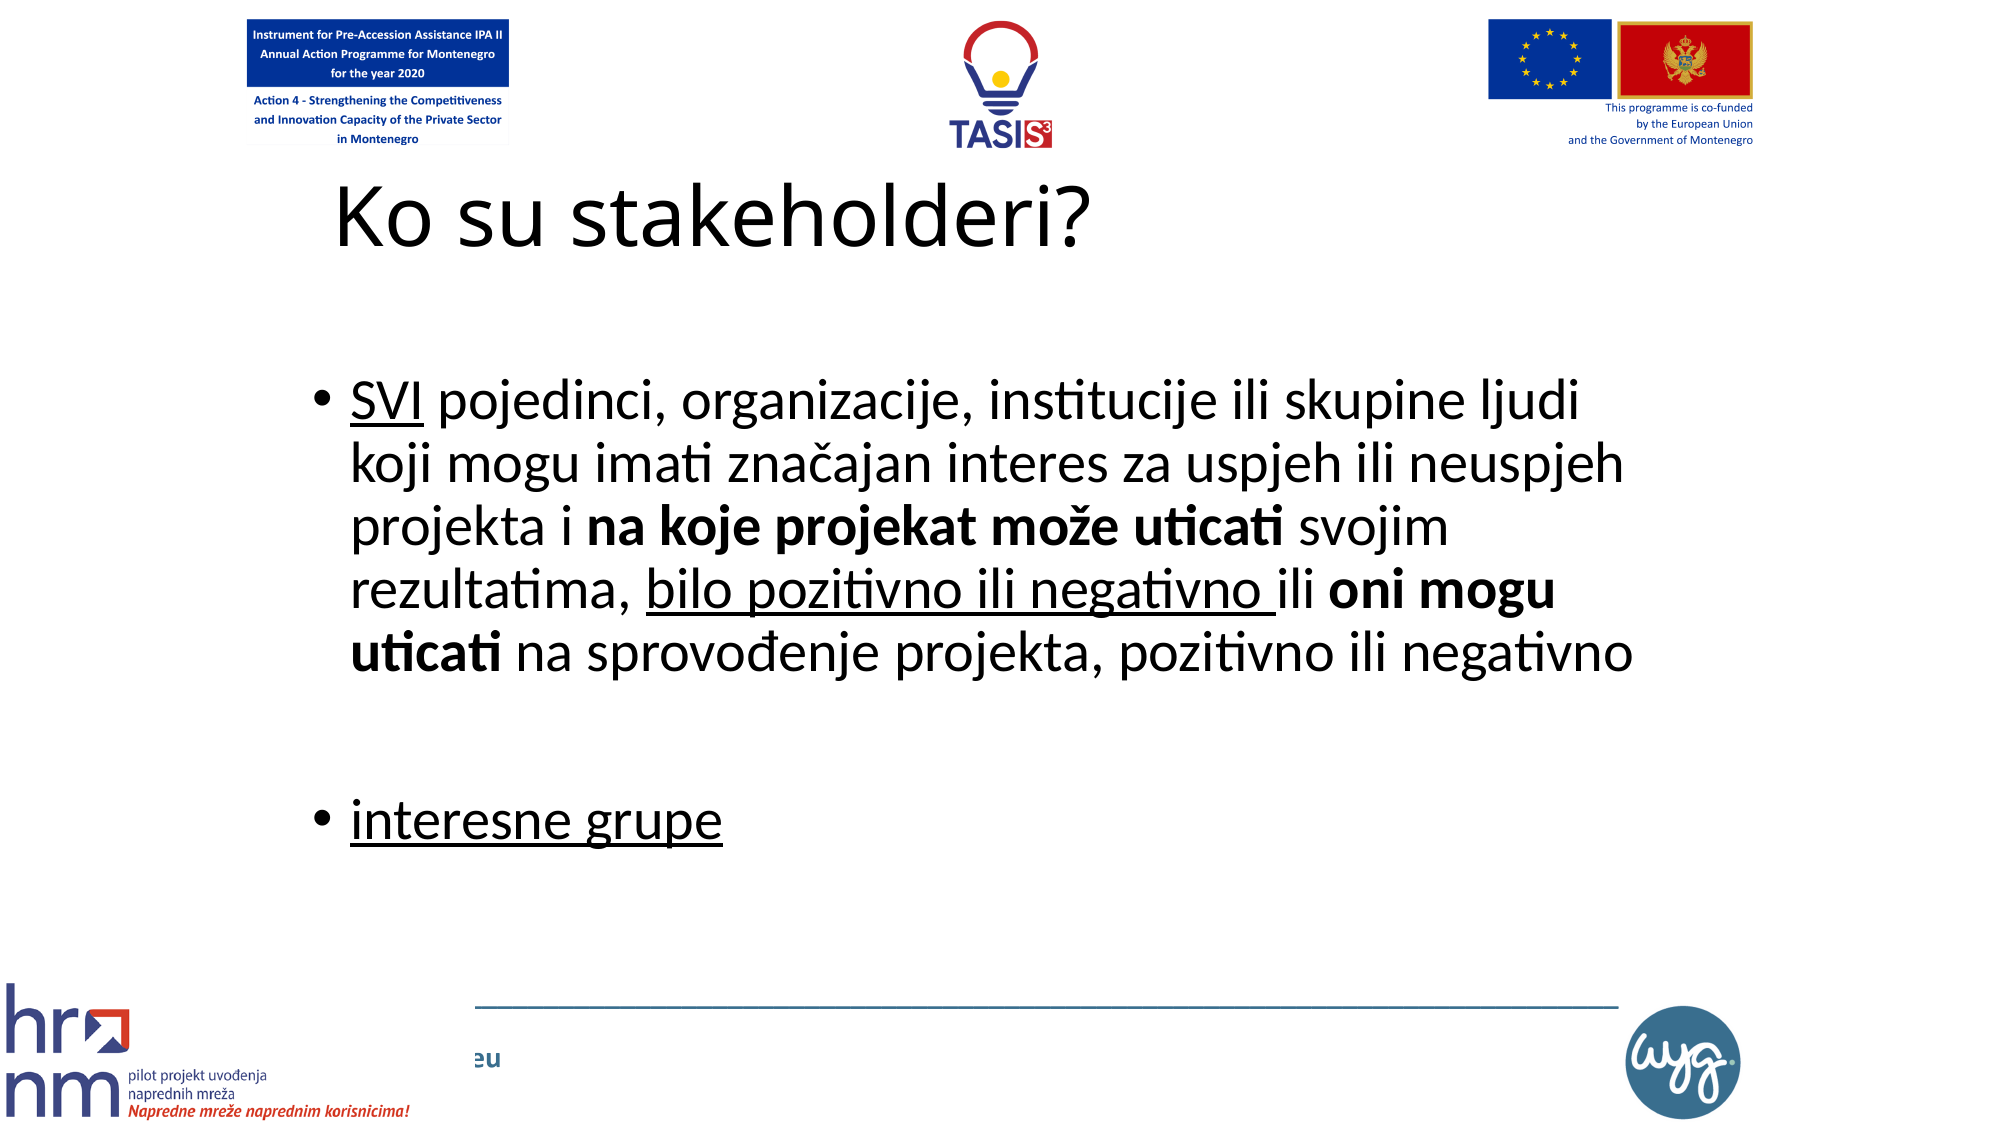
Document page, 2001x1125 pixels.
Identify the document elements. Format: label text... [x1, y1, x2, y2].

picture [246, 19, 1753, 149]
picture [0, 979, 1743, 1125]
list SVI pojedinci, organizacije, institucije ili skupine ljudi koji mogu imati značajan interes za uspjeh ili neuspjeh projekta i na koje projekat može uticati svojim rezultatima, bilo pozitivno ili negativno ili oni mogu uticati na sprovođenje projekta, pozitivno ili negativno interesne grupe [297, 362, 1663, 1086]
title Ko su stakeholderi? [317, 166, 1683, 272]
